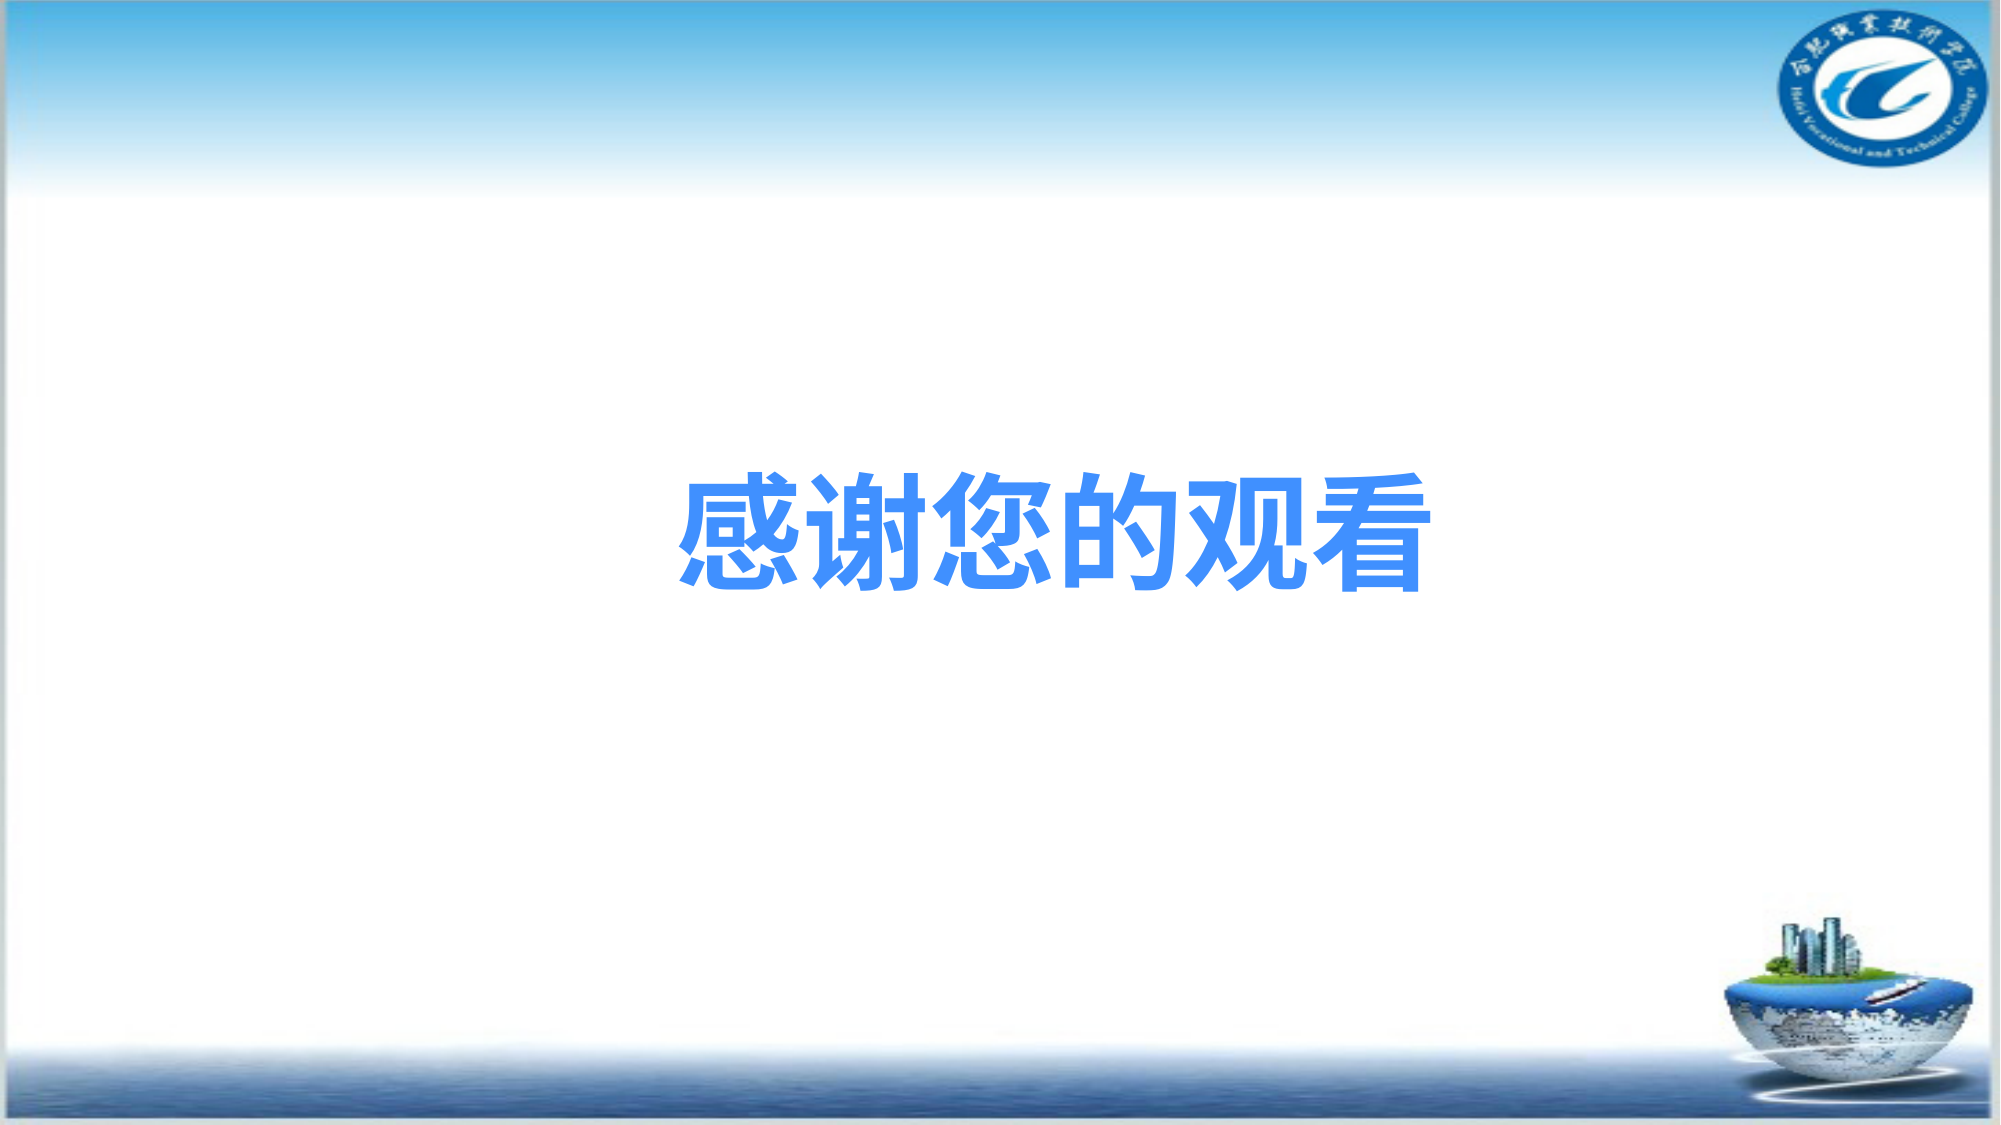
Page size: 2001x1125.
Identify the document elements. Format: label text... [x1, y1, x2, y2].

text_box 感谢您的观看 [660, 446, 1527, 614]
picture [0, 0, 2001, 1125]
